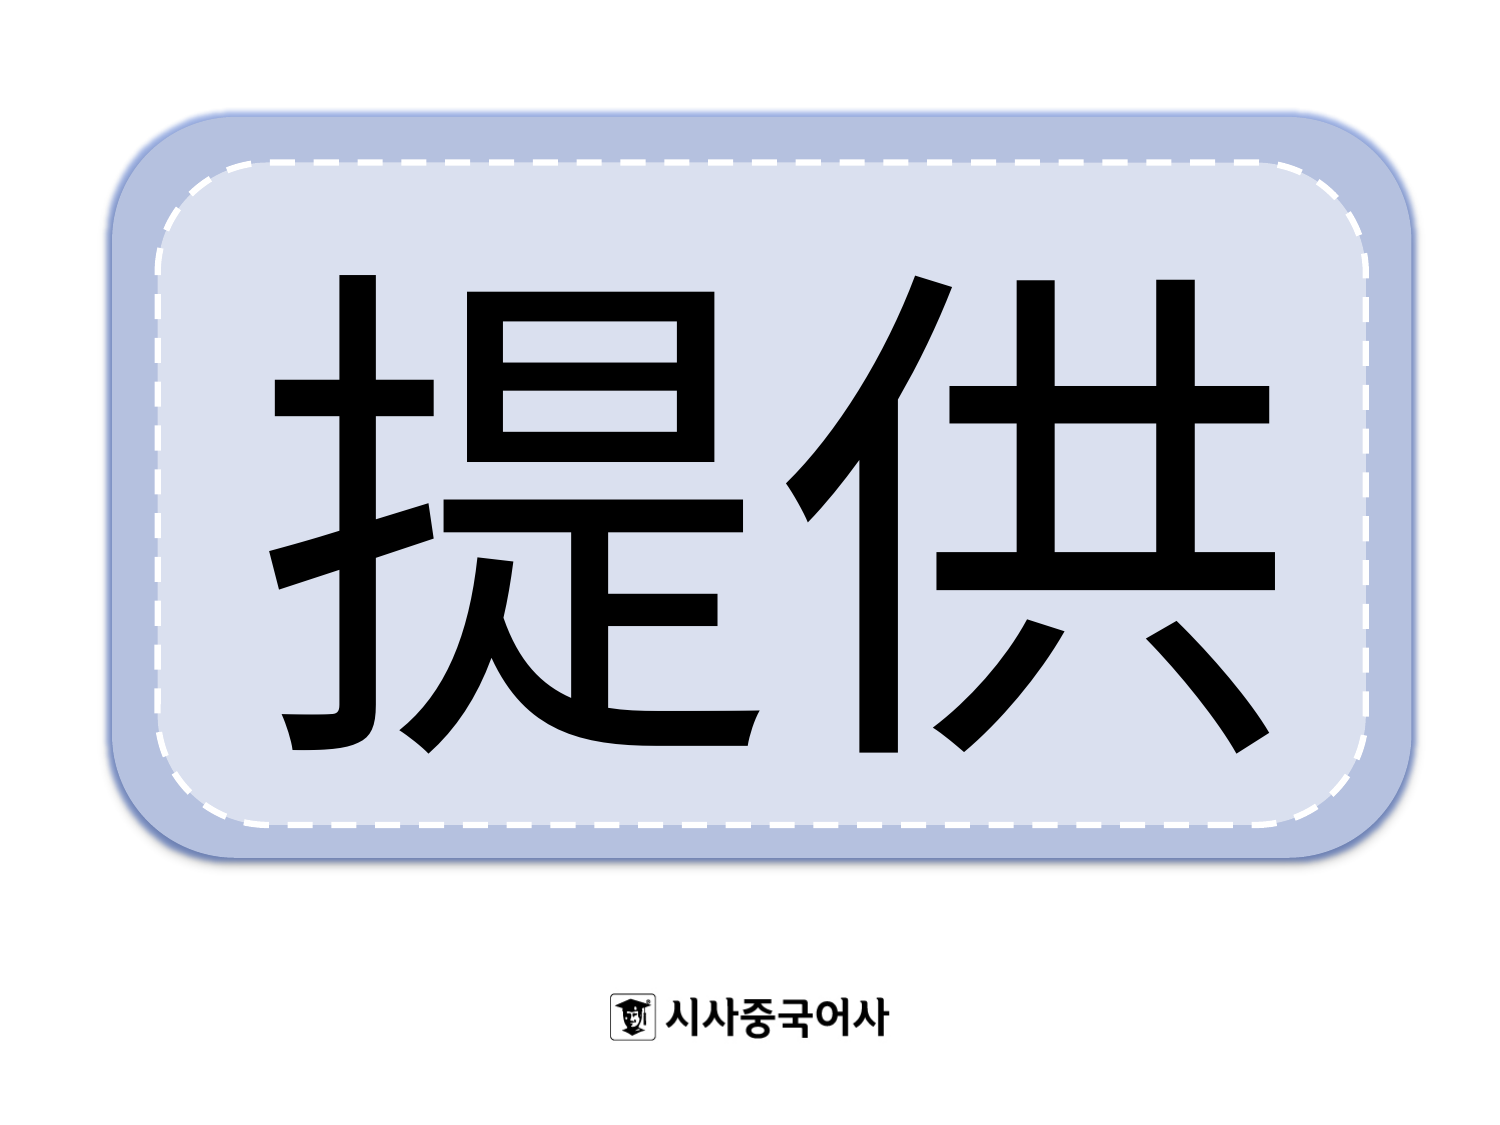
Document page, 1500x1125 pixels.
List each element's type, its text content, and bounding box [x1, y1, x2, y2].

text_box [162, 160, 1371, 824]
text_box 提供 [171, 172, 1380, 836]
picture [602, 987, 898, 1047]
